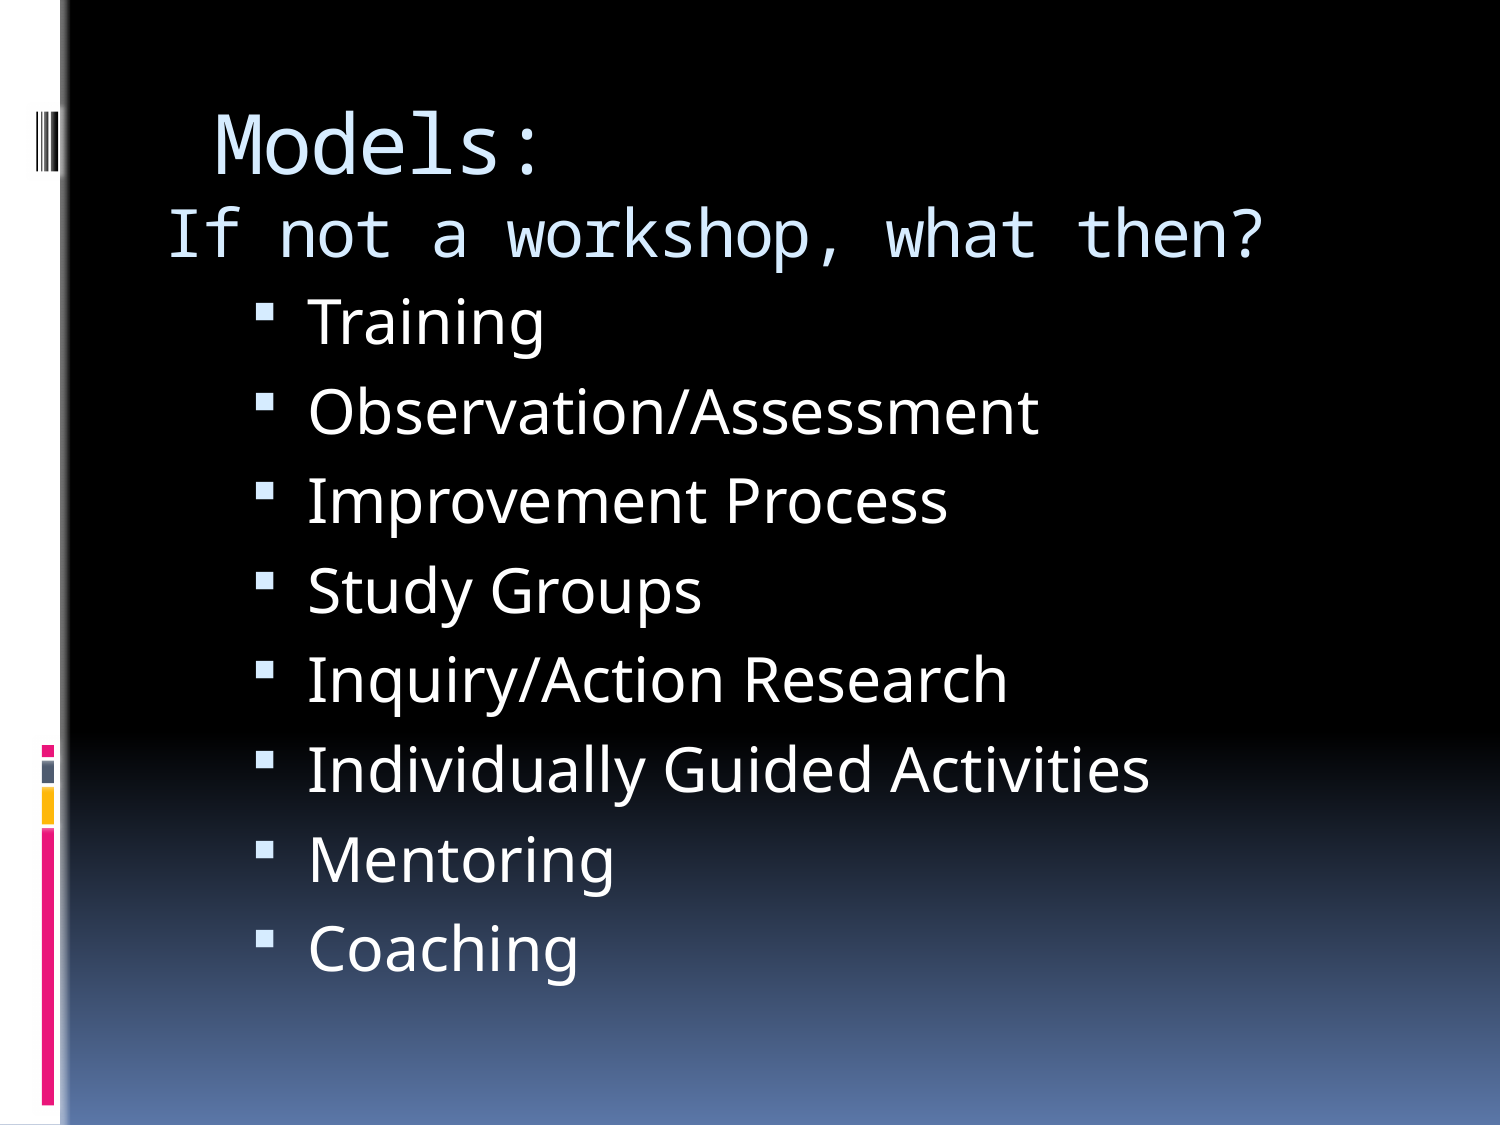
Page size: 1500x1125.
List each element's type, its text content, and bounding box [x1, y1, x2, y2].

title Models: If not a workshop, what then? [150, 83, 1425, 234]
list Training Observation/Assessment Improvement Process Study Groups Inquiry/Action Research Individually Guided Activities Mentoring Coaching [225, 275, 1475, 1125]
